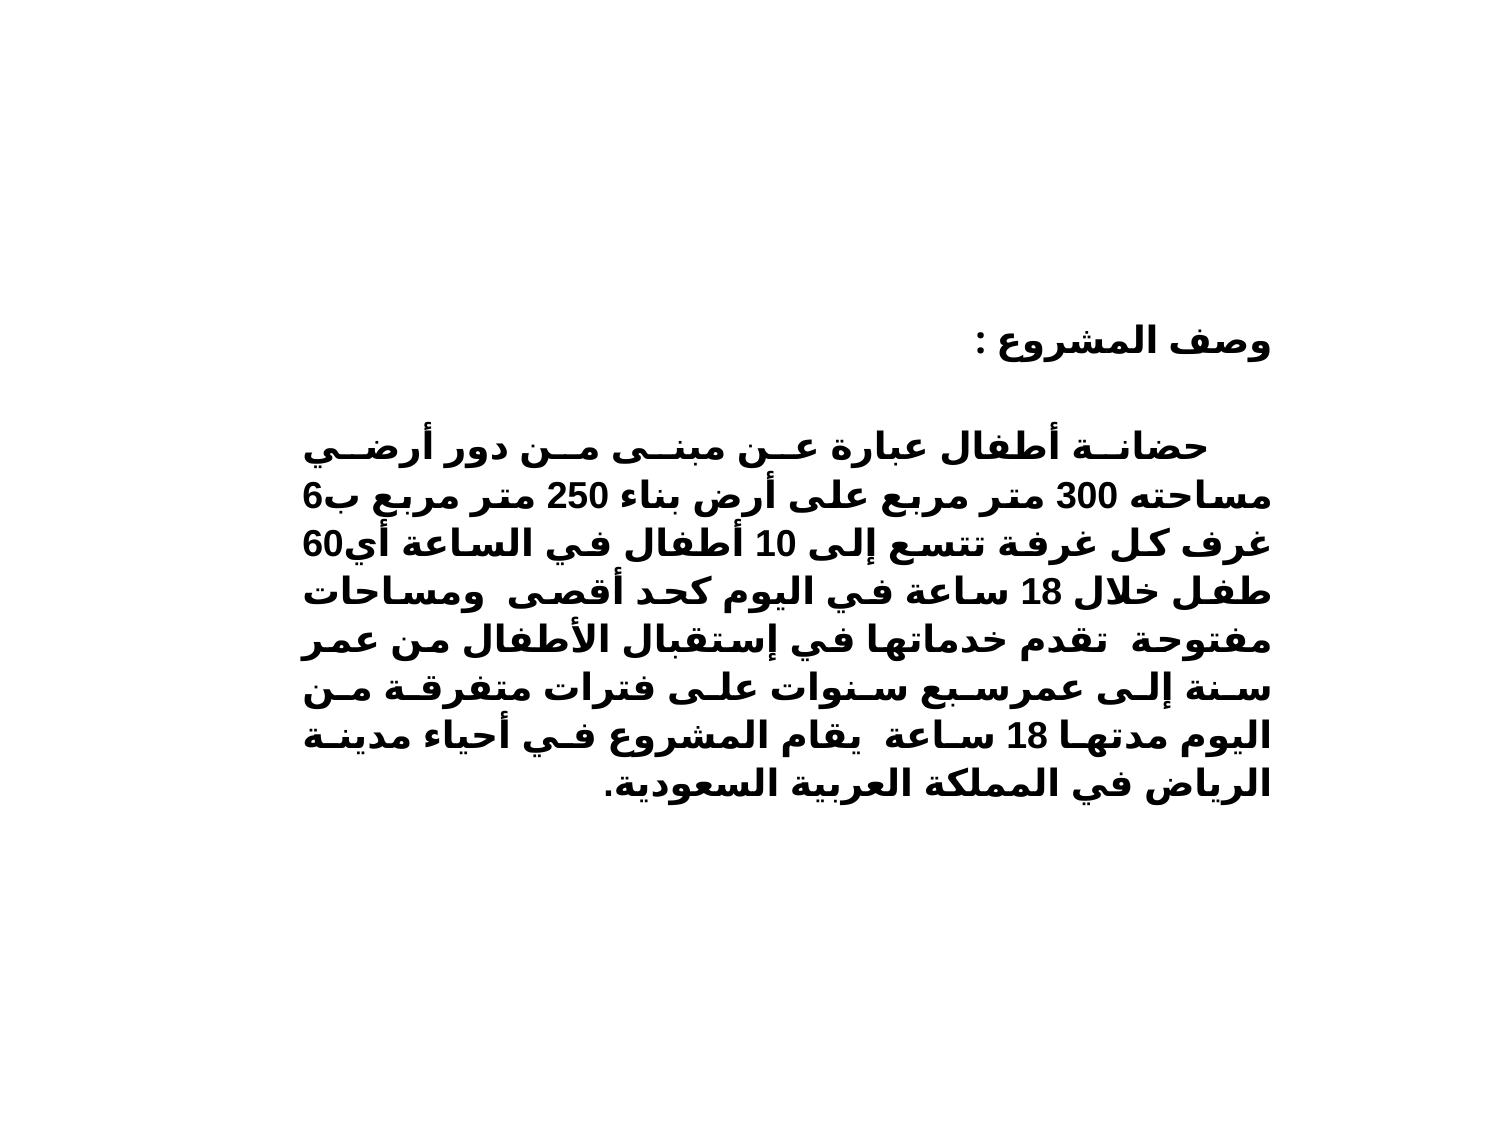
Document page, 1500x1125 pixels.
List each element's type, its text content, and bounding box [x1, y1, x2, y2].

text_box وصف المشروع : حضانة أطفال عبارة عن مبنى من دور أرضي مساحته 300 متر مربع على أرض بناء 250 متر مربع ب6 غرف كل غرفة تتسع إلى 10 أطفال في الساعة أي60 طفل خلال 18 ساعة في اليوم كحد أقصى ومساحات مفتوحة تقدم خدماتها في إستقبال الأطفال من عمر سنة إلى عمرسبع سنوات على فترات متفرقة من اليوم مدتها 18 ساعة يقام المشروع في أحياء مدينة الرياض في المملكة العربية السعودية. [287, 262, 1363, 812]
